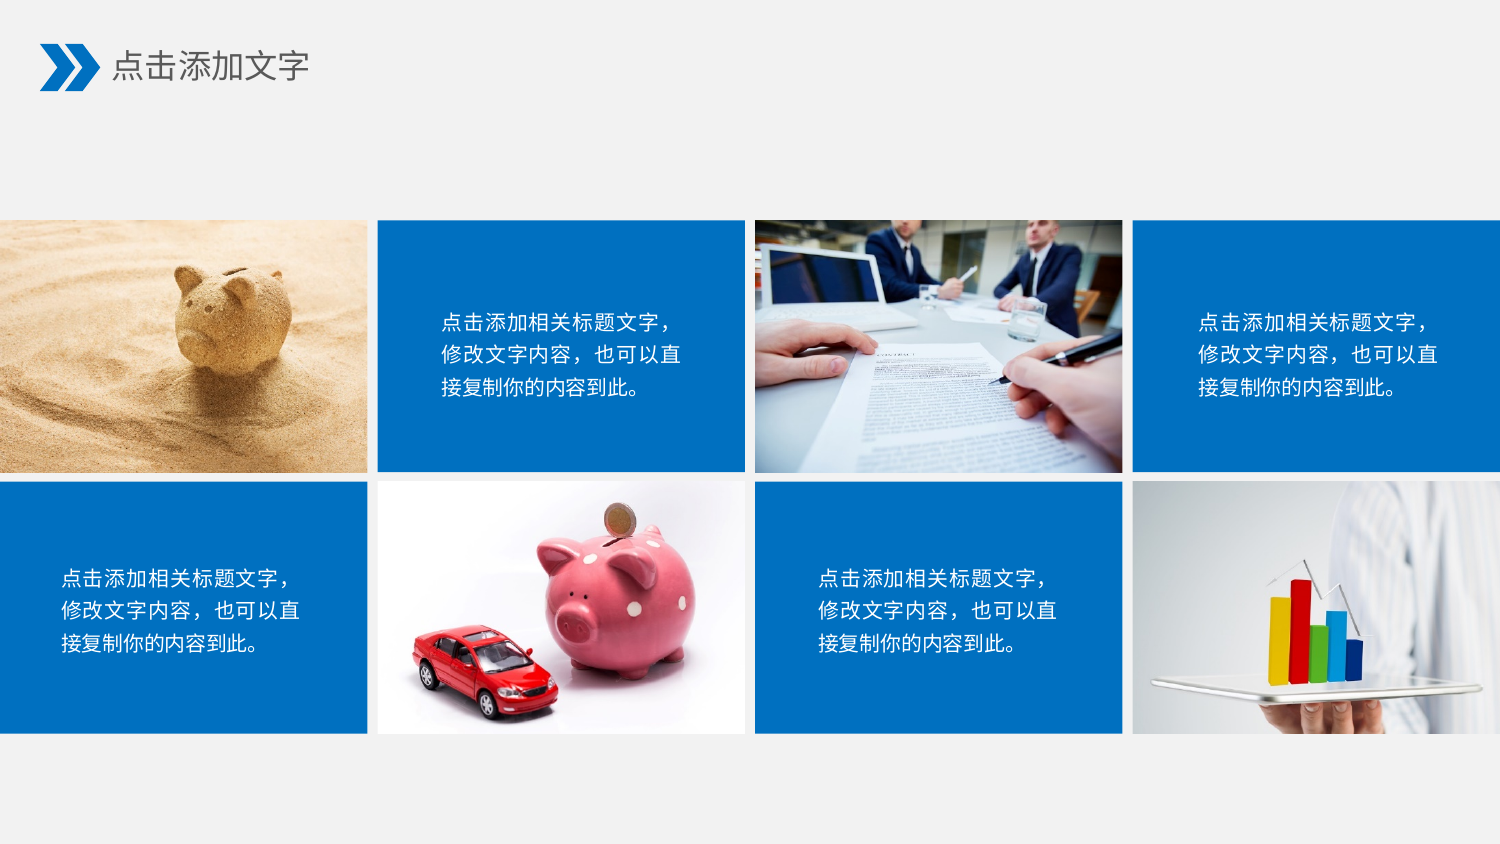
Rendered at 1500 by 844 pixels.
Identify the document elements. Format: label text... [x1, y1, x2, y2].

text_box [1131, 218, 1500, 474]
text_box 点击添加相关标题文字，修改文字内容，也可以直接复制你的内容到此。 [807, 552, 1069, 661]
text_box [753, 479, 1124, 736]
text_box 点击添加相关标题文字，修改文字内容，也可以直接复制你的内容到此。 [430, 296, 692, 405]
text_box [376, 479, 747, 736]
text_box 点击添加相关标题文字，修改文字内容，也可以直接复制你的内容到此。 [1188, 296, 1449, 405]
text_box [1131, 479, 1500, 736]
text_box [0, 218, 369, 474]
text_box [376, 218, 747, 474]
text_box [753, 218, 1124, 474]
text_box 点击添加相关标题文字，修改文字内容，也可以直接复制你的内容到此。 [50, 552, 312, 661]
text_box [0, 479, 369, 736]
